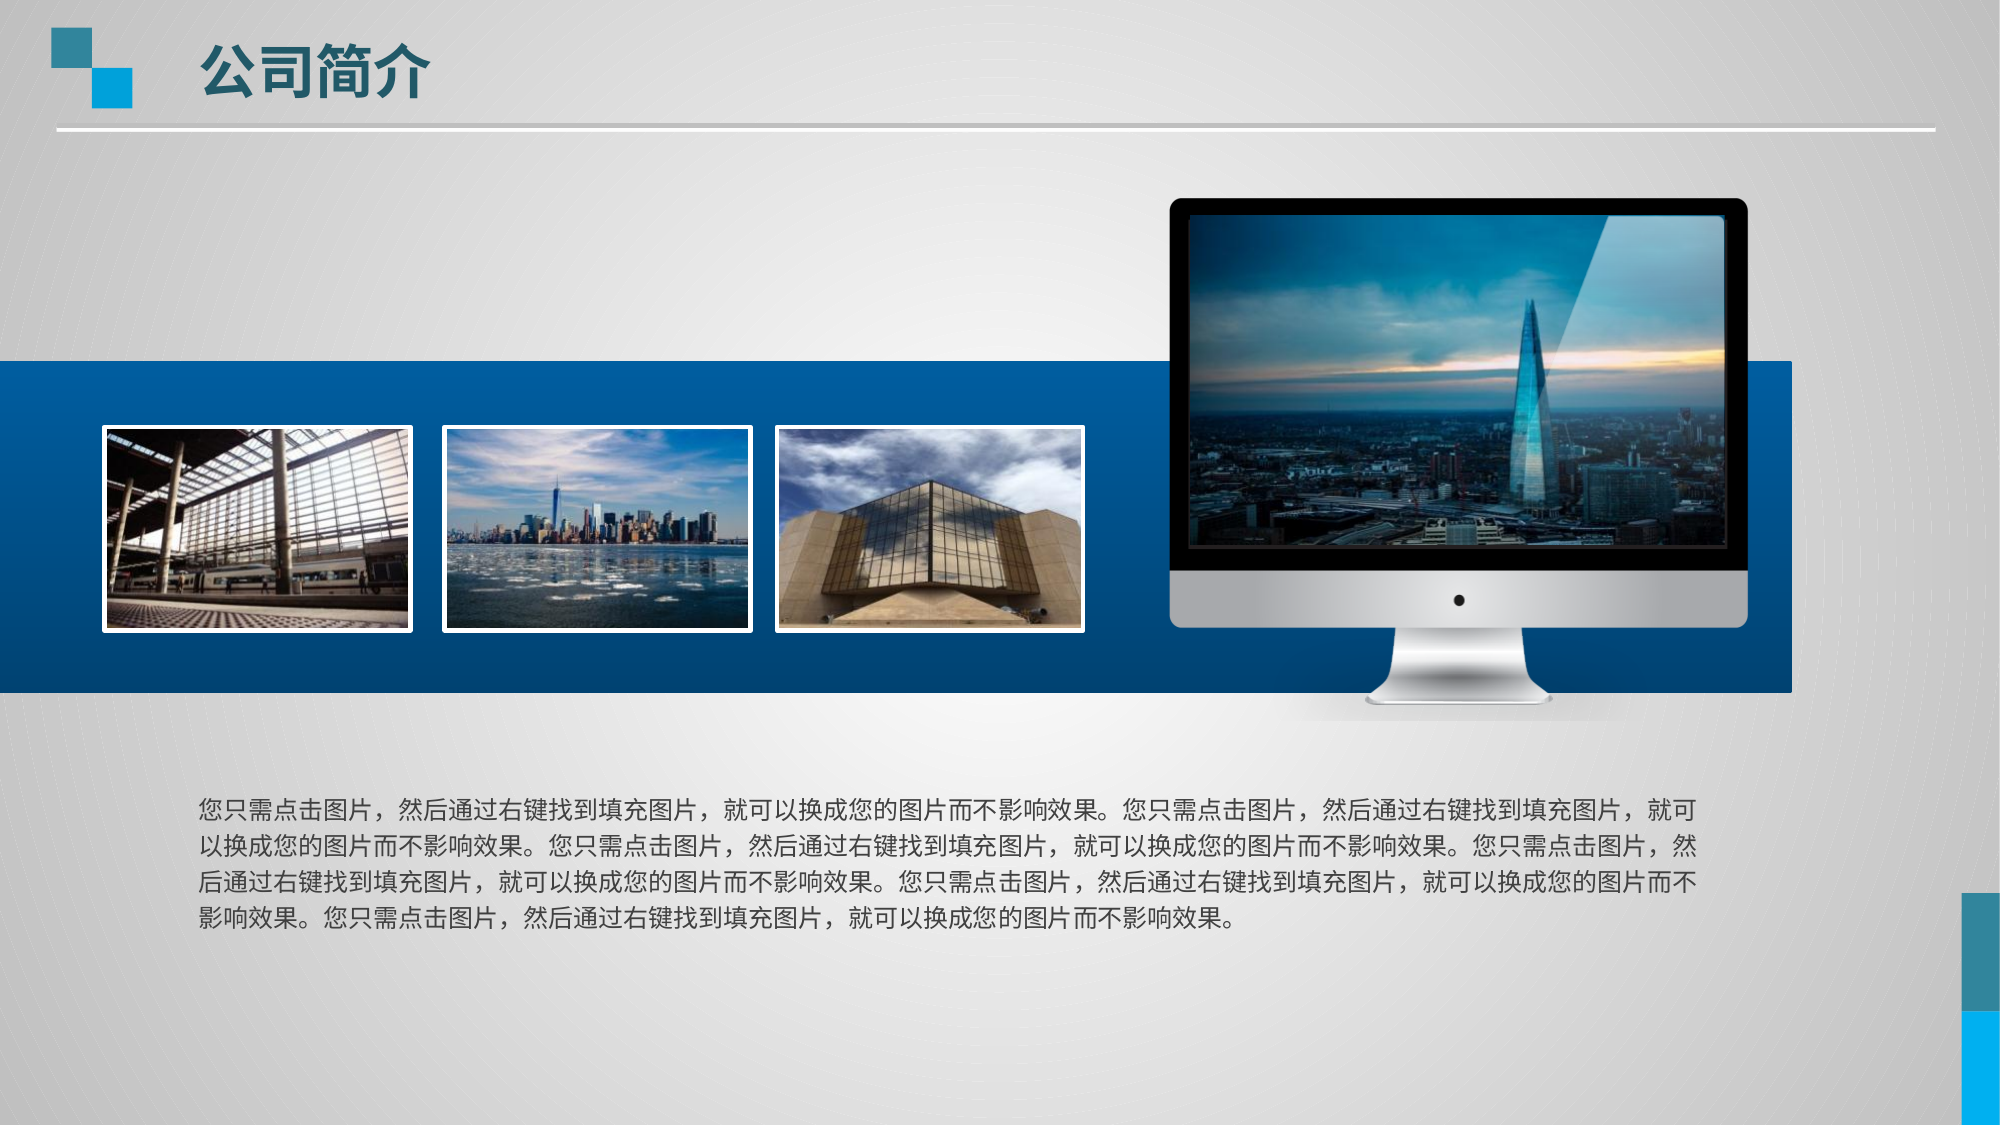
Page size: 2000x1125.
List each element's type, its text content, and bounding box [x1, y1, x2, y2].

text_box 公司简介 [184, 27, 516, 113]
text_box 您只需点击图片，然后通过右键找到填充图片，就可以换成您的图片而不影响效果。您只需点击图片，然后通过右键找到填充图片，就可以换成您的图片而不影响效果。您只需点击图片，然后通过右键找到填充图片，就可以换成您的图片而不影响效果。您只需点击图片，然后通过右键找到填充图片，就可以换成您的图片而不影响效果。您只需点击图片，然后通过右键找到填充图片，就可以换成您的图片而不影响效果。您只需点击图片，然后通过右键找到填充图片，就可以换成您的图片而不影响效果。 [184, 781, 1720, 1012]
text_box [1161, 187, 1757, 721]
text_box [102, 425, 412, 632]
text_box [1762, 360, 1793, 695]
text_box [0, 360, 1156, 695]
text_box [775, 425, 1085, 632]
text_box [443, 425, 753, 632]
